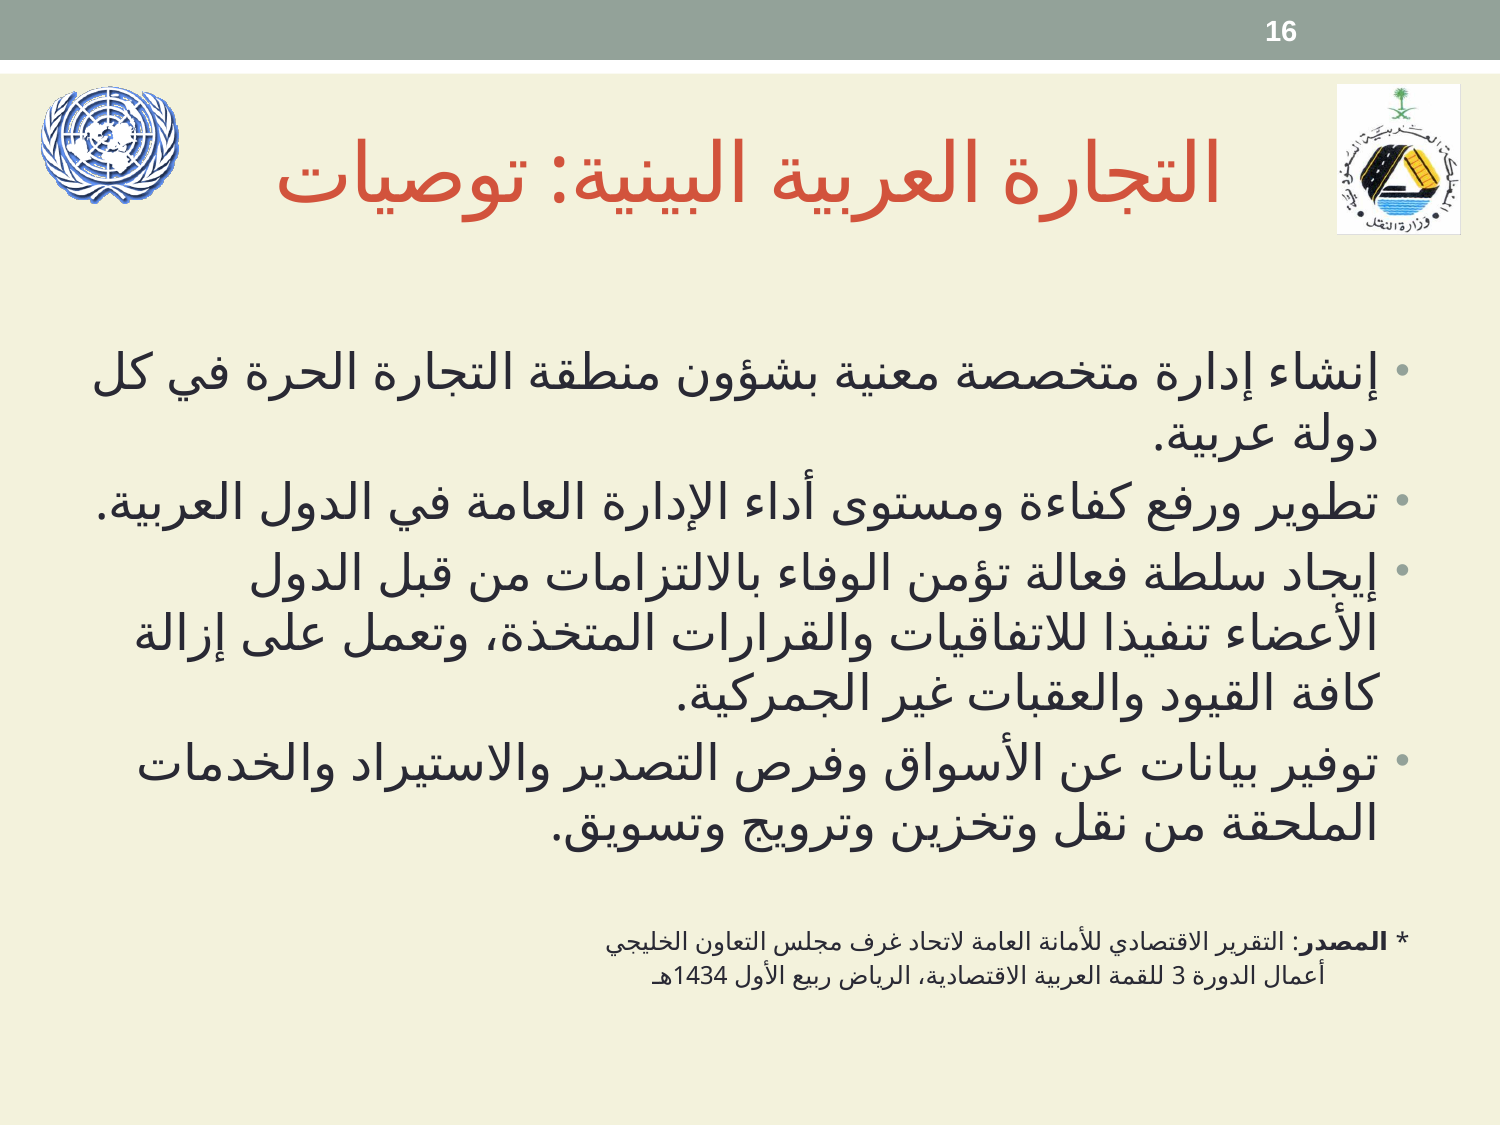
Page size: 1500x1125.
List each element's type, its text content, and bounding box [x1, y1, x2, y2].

picture [1337, 84, 1461, 236]
picture [37, 84, 180, 206]
slide_number 16 [1250, 3, 1425, 57]
list إنشاء إدارة متخصصة معنية بشؤون منطقة التجارة الحرة في كل دولة عربية. تطوير ورفع كفاءة ومستوى أداء الإدارة العامة في الدول العربية. إيجاد سلطة فعالة تؤمن الوفاء بالالتزامات من قبل الدول الأعضاء تنفيذا للاتفاقيات والقرارات المتخذة، وتعمل على إزالة كافة القيود والعقبات غير الجمركية. توفير بيانات عن الأسواق وفرص التصدير والاستيراد والخدمات الملحقة من نقل وتخزين وترويج وتسويق. * المصدر: التقرير الاقتصادي للأمانة العامة لاتحاد غرف مجلس التعاون الخليجي أعمال الدورة 3 للقمة العربية الاقتصادية، الرياض ربيع الأول 1434هـ [75, 262, 1425, 1063]
title التجارة العربية البينية: توصيات [75, 87, 1425, 250]
